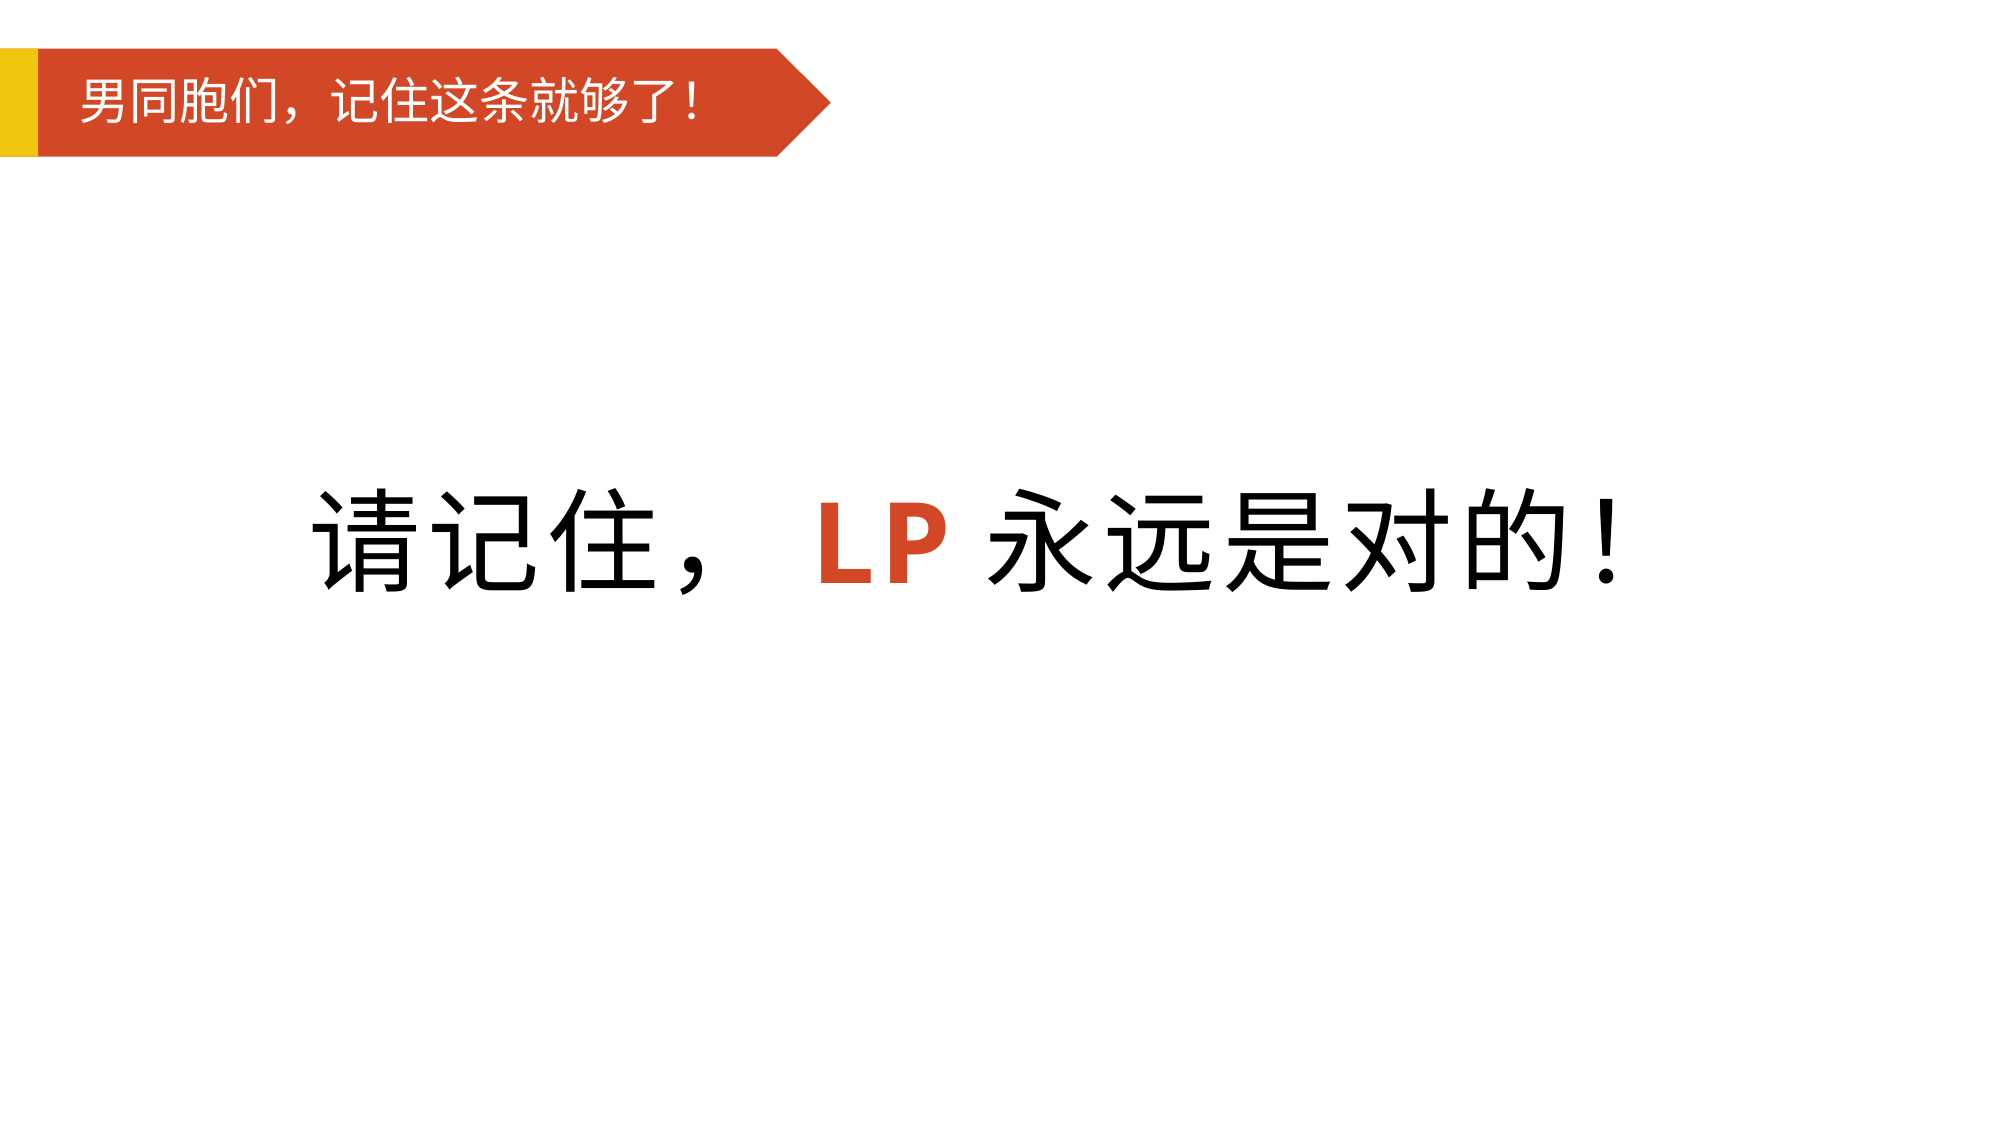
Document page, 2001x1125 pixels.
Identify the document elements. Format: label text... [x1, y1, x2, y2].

text_box 请记住，LP永远是对的！ [294, 463, 1706, 614]
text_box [0, 48, 831, 157]
